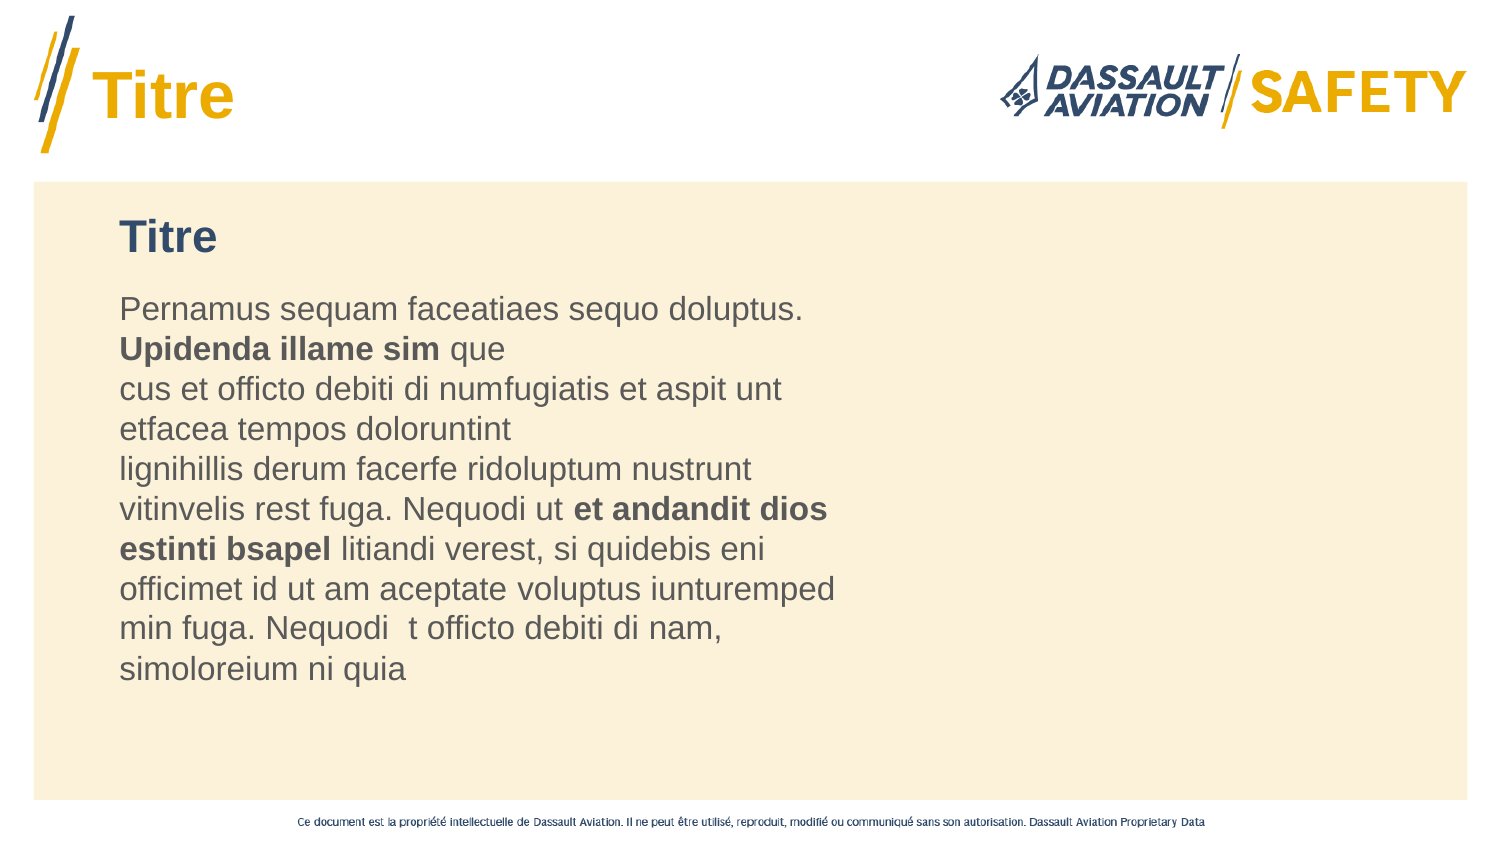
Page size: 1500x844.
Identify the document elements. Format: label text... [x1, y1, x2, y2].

text_box Titre [77, 44, 251, 140]
text_box Pernamus sequam faceatiaes sequo doluptus. Upidenda illame sim que cus et officto debiti di numfugiatis et aspit unt etfacea tempos doloruntint lignihillis derum facerfe ridoluptum nustrunt vitinvelis rest fuga. Nequodi ut et andandit dios estinti bsapel litiandi verest, si quidebis eni officimet id ut am aceptate voluptus iunturemped min fuga. Nequodi t officto debiti di nam, simoloreium ni quia [104, 280, 892, 694]
picture [0, 0, 1500, 844]
text_box Titre [104, 199, 1255, 269]
